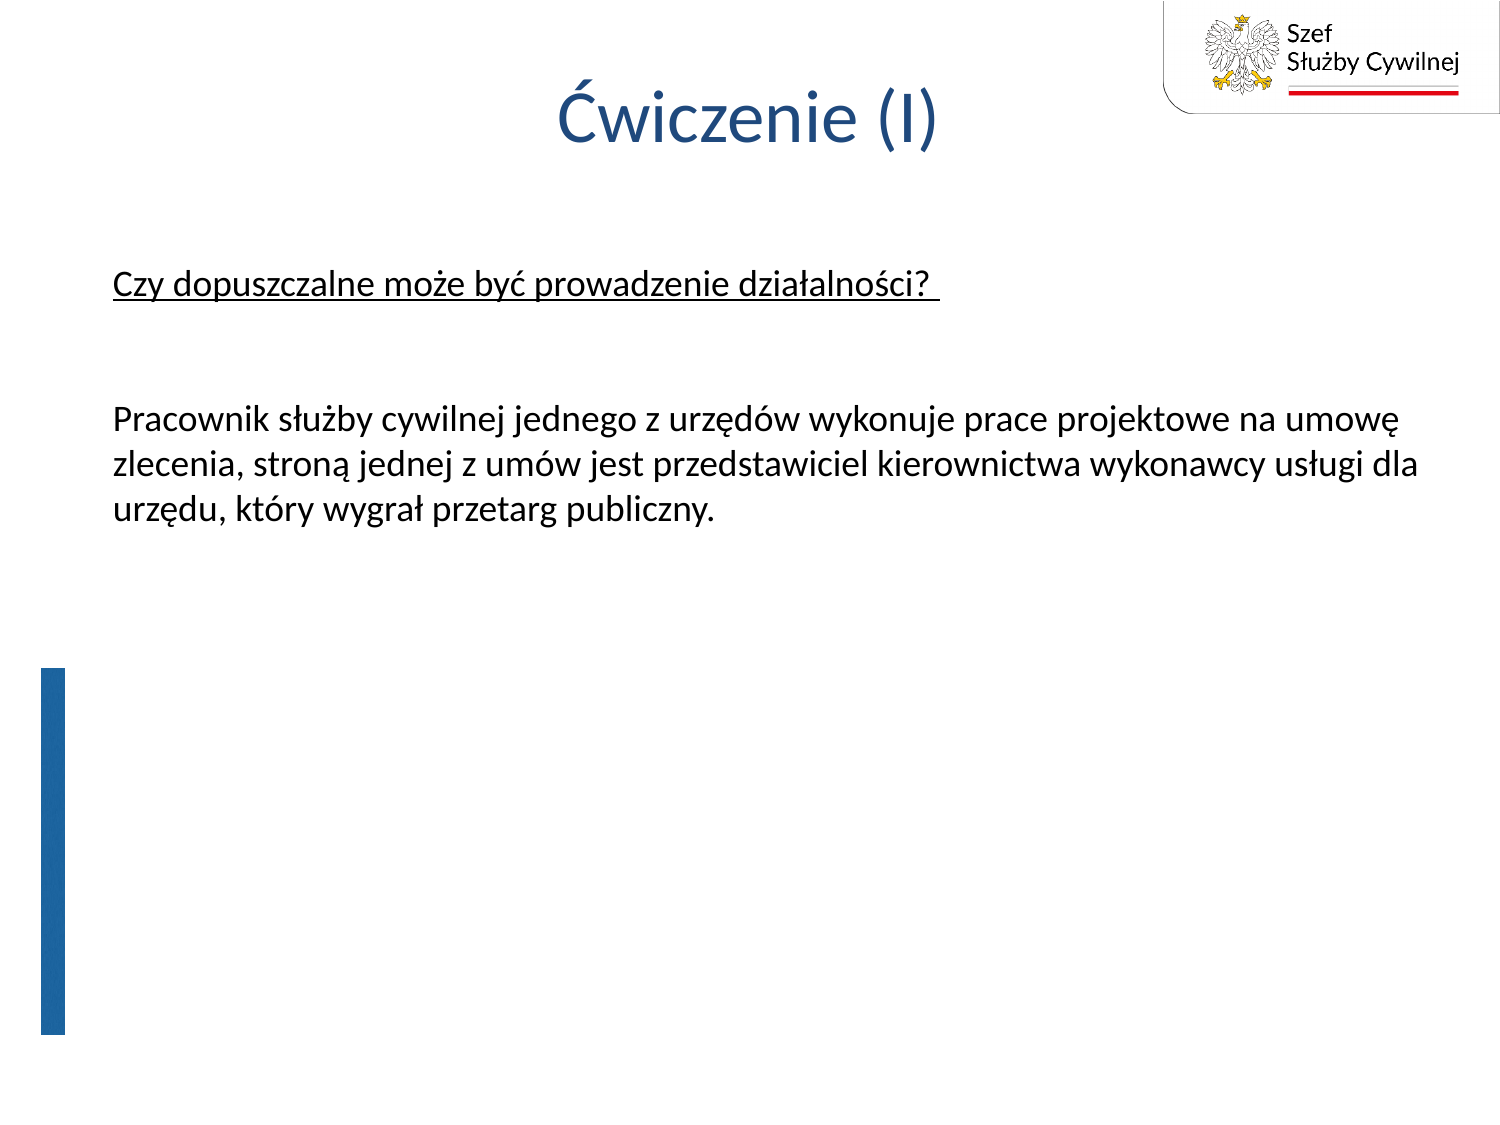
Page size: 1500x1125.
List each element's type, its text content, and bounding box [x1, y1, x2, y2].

picture [1163, 0, 1500, 114]
text_box Czy dopuszczalne może być prowadzenie działalności? Pracownik służby cywilnej jednego z urzędów wykonuje prace projektowe na umowę zlecenia, stroną jednej z umów jest przedstawiciel kierownictwa wykonawcy usługi dla urzędu, który wygrał przetarg publiczny. [98, 251, 1436, 582]
picture [41, 668, 65, 1035]
title Ćwiczenie (I) [98, 60, 1400, 185]
